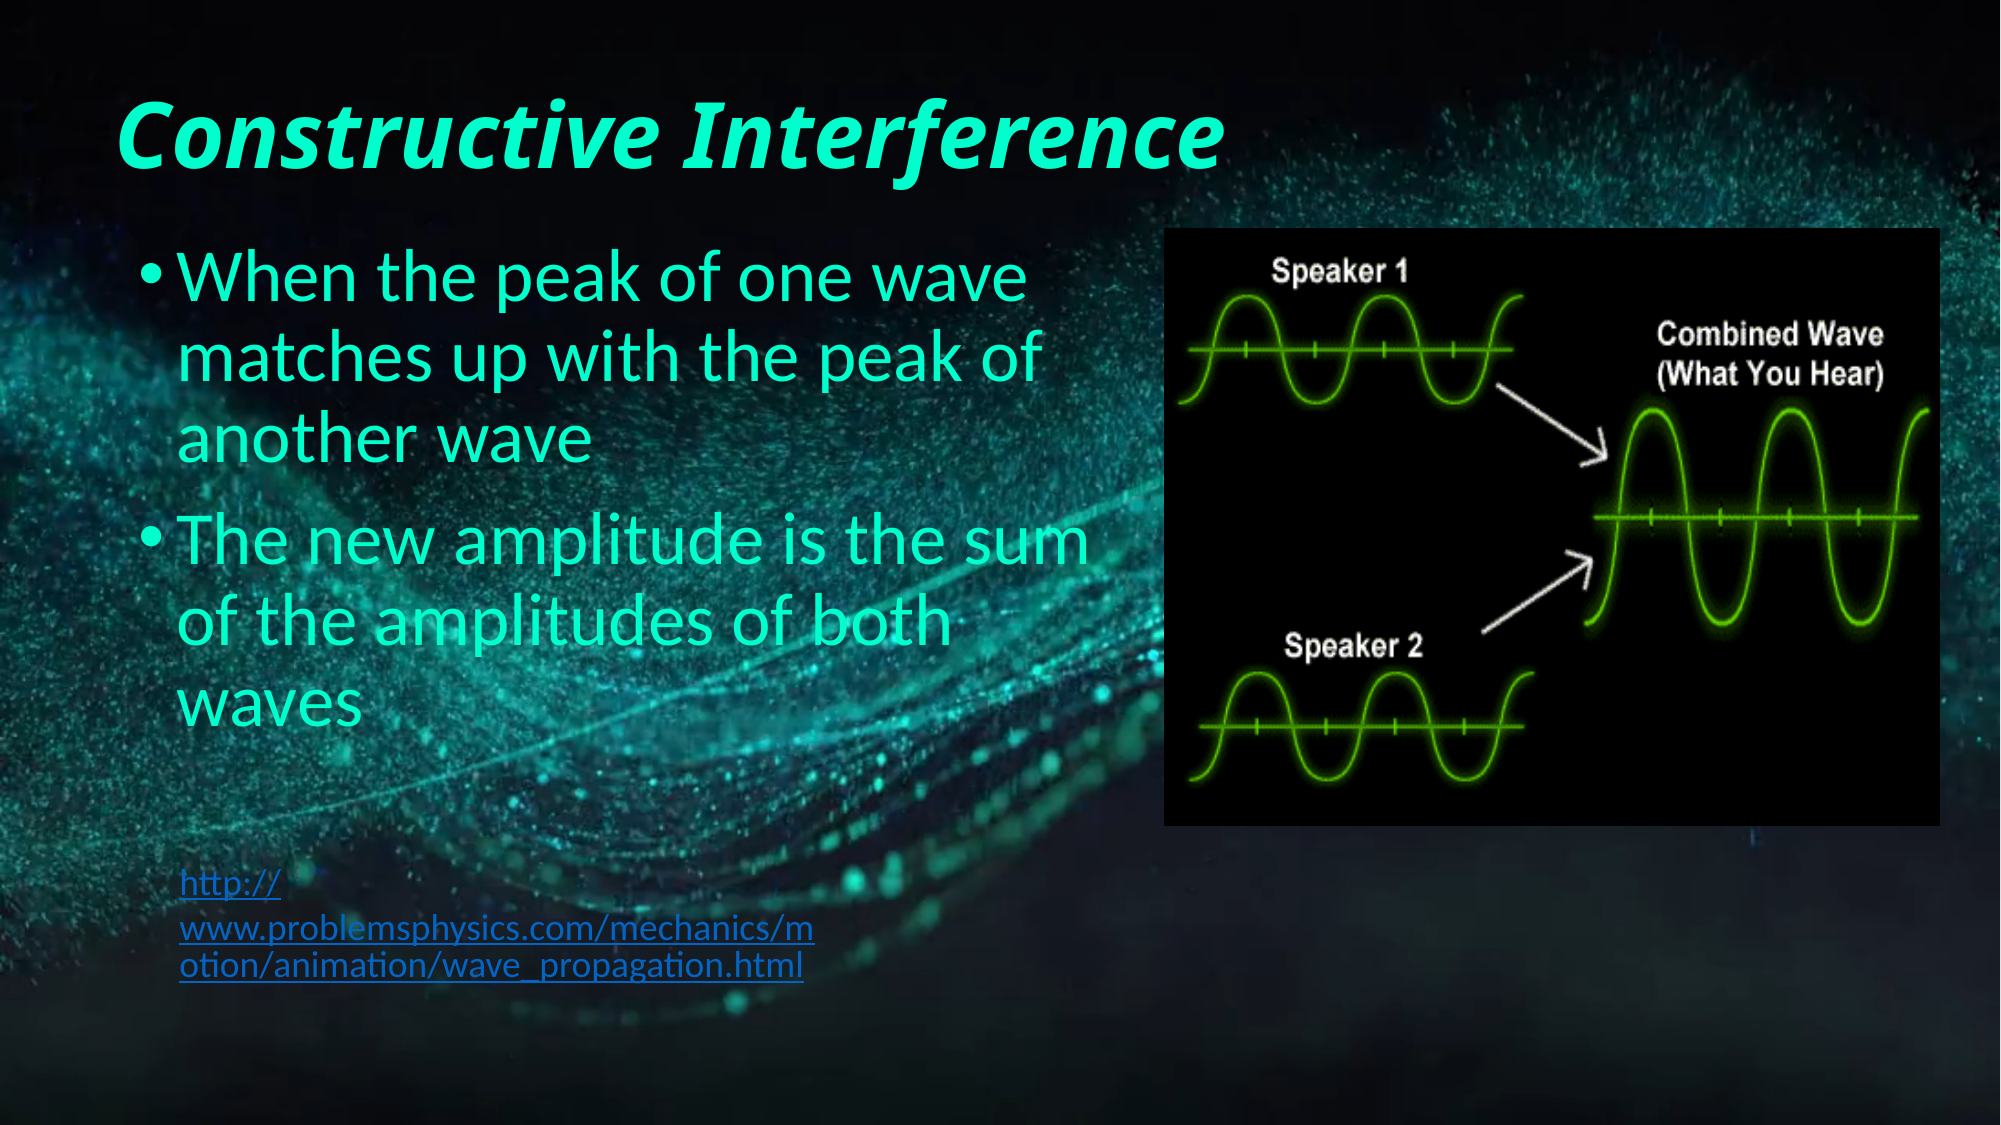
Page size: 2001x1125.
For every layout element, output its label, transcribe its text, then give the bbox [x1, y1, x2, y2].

text_box [292, 288, 1164, 350]
picture [0, 0, 2001, 1125]
title Constructive Interference [99, 45, 1900, 233]
list When the peak of one wave matches up with the peak of another wave The new amplitude is the sum of the amplitudes of both waves [123, 228, 1137, 972]
text_box http://www.problemsphysics.com/mechanics/motion/animation/wave_propagation.html [164, 850, 835, 1001]
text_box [1164, 228, 1940, 826]
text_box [465, 507, 1164, 618]
